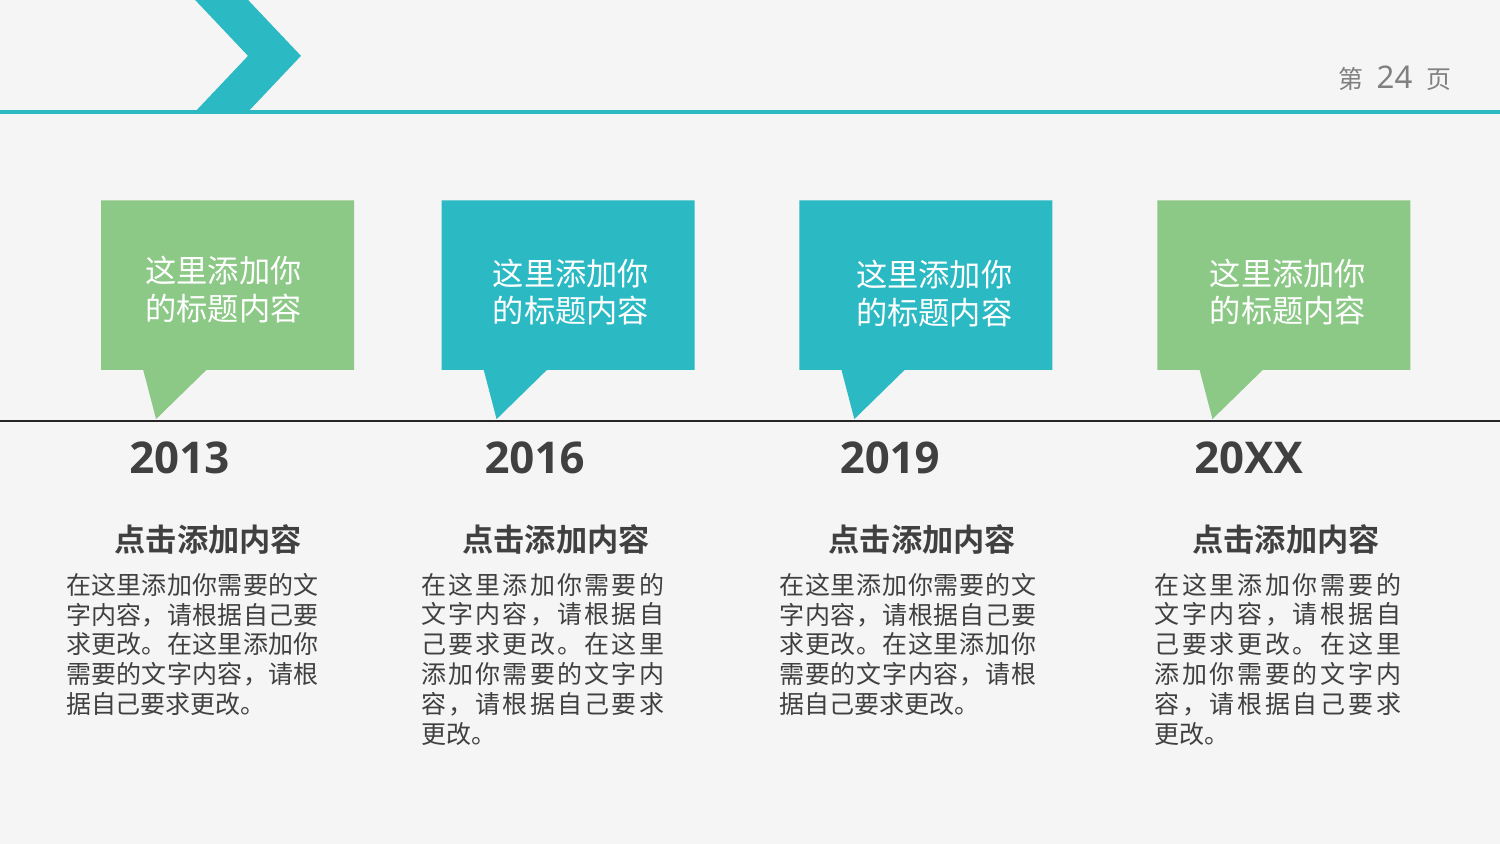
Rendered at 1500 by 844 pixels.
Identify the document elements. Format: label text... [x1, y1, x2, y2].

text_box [51, 512, 334, 729]
text_box 2016 [469, 422, 600, 491]
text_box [441, 200, 695, 370]
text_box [1139, 512, 1417, 759]
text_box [1157, 200, 1411, 370]
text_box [406, 512, 680, 759]
text_box 20XX [1179, 422, 1318, 491]
text_box 2019 [824, 422, 955, 491]
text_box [764, 512, 1052, 729]
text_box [101, 200, 355, 370]
text_box 2013 [114, 422, 245, 491]
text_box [799, 200, 1053, 370]
